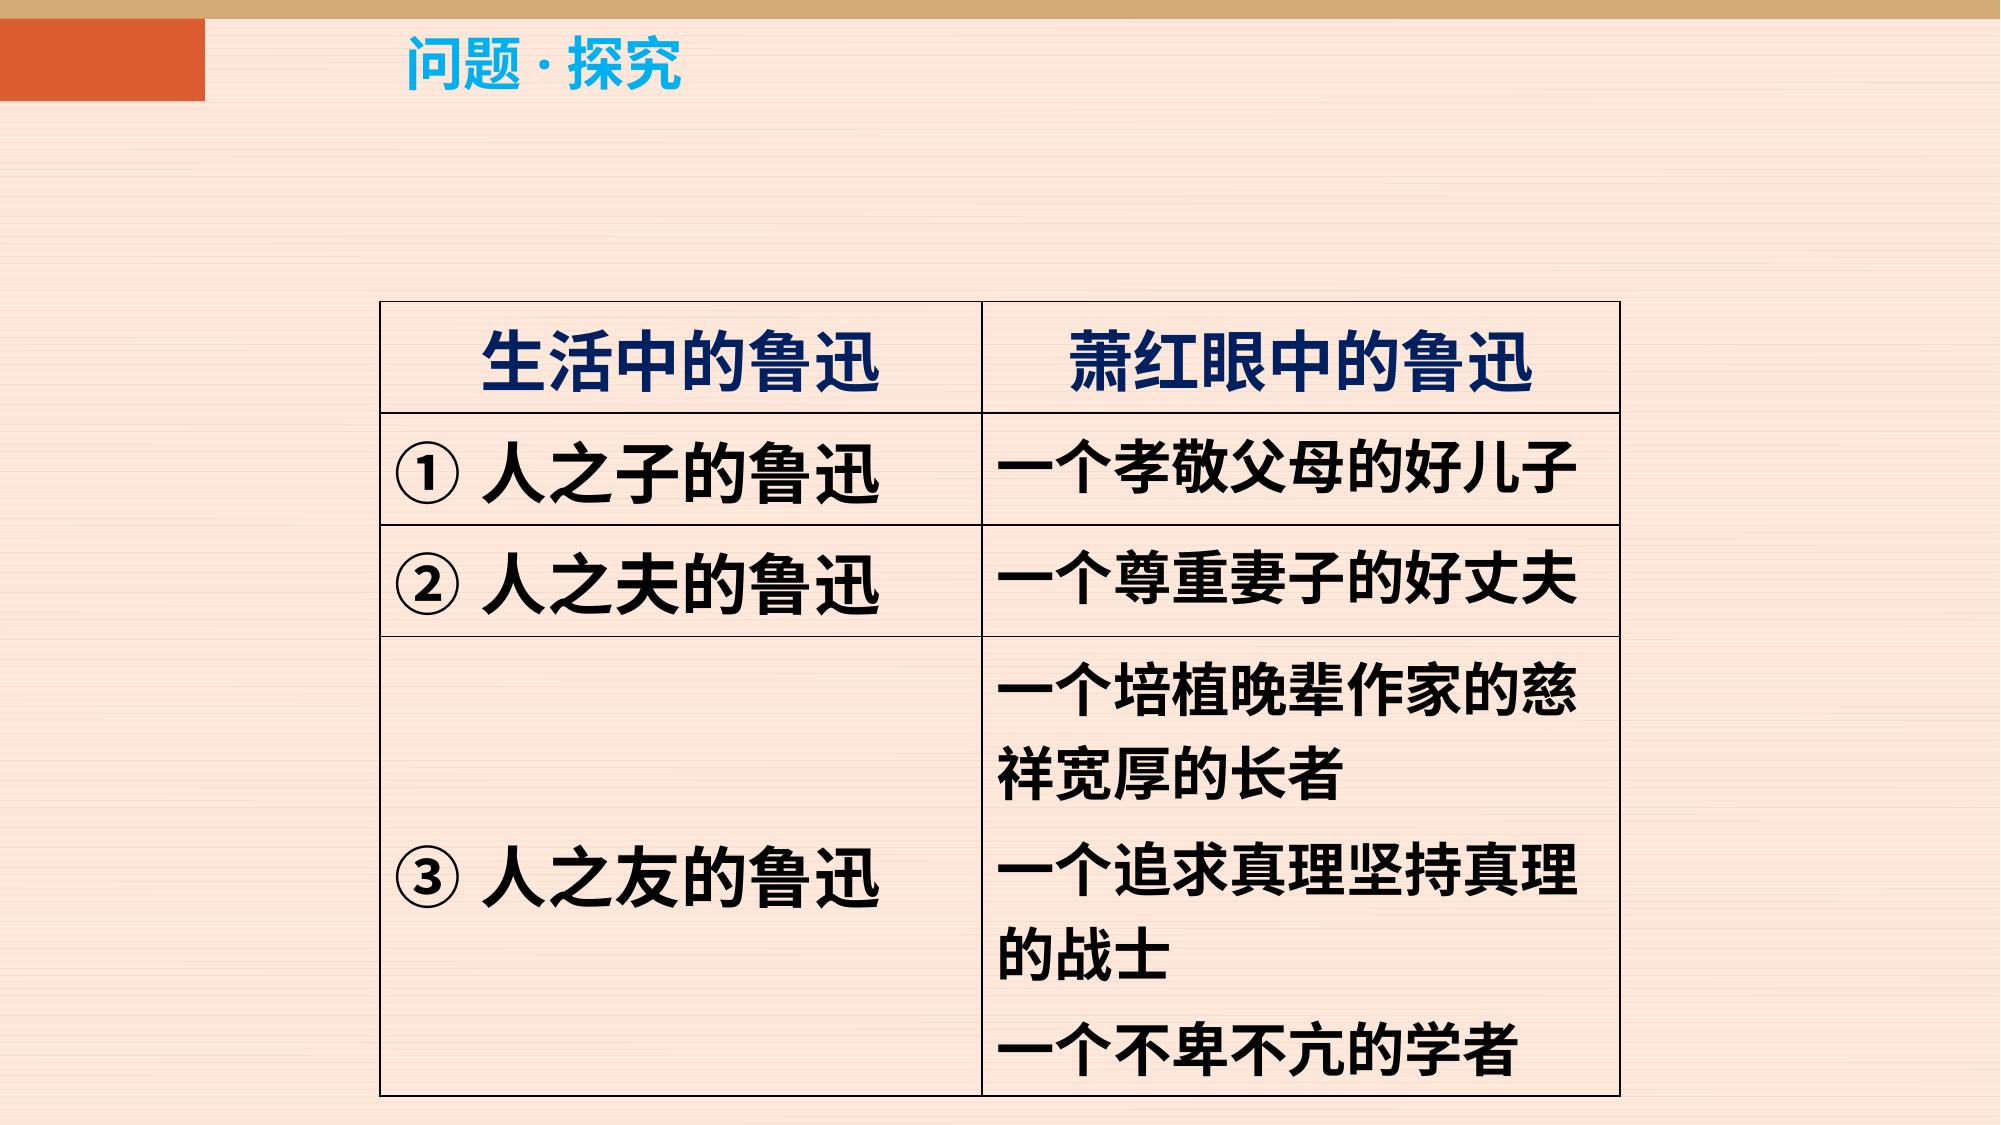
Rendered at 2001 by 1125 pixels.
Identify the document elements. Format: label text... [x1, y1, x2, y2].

table_cell ③人之友的鲁迅 [381, 637, 981, 1095]
table_header 萧红眼中的鲁迅 [983, 302, 1619, 412]
table_cell 一个培植晚辈作家的慈祥宽厚的长者 一个追求真理坚持真理的战士 一个不卑不亢的学者 [983, 637, 1619, 1095]
table_cell ②人之夫的鲁迅 [381, 526, 981, 636]
table_cell 一个尊重妻子的好丈夫 [983, 526, 1619, 636]
text_box 问题·探究 [353, 20, 736, 104]
table_cell 一个孝敬父母的好儿子 [983, 414, 1619, 524]
table_header 生活中的鲁迅 [381, 302, 981, 412]
table_cell ①人之子的鲁迅 [381, 414, 981, 524]
